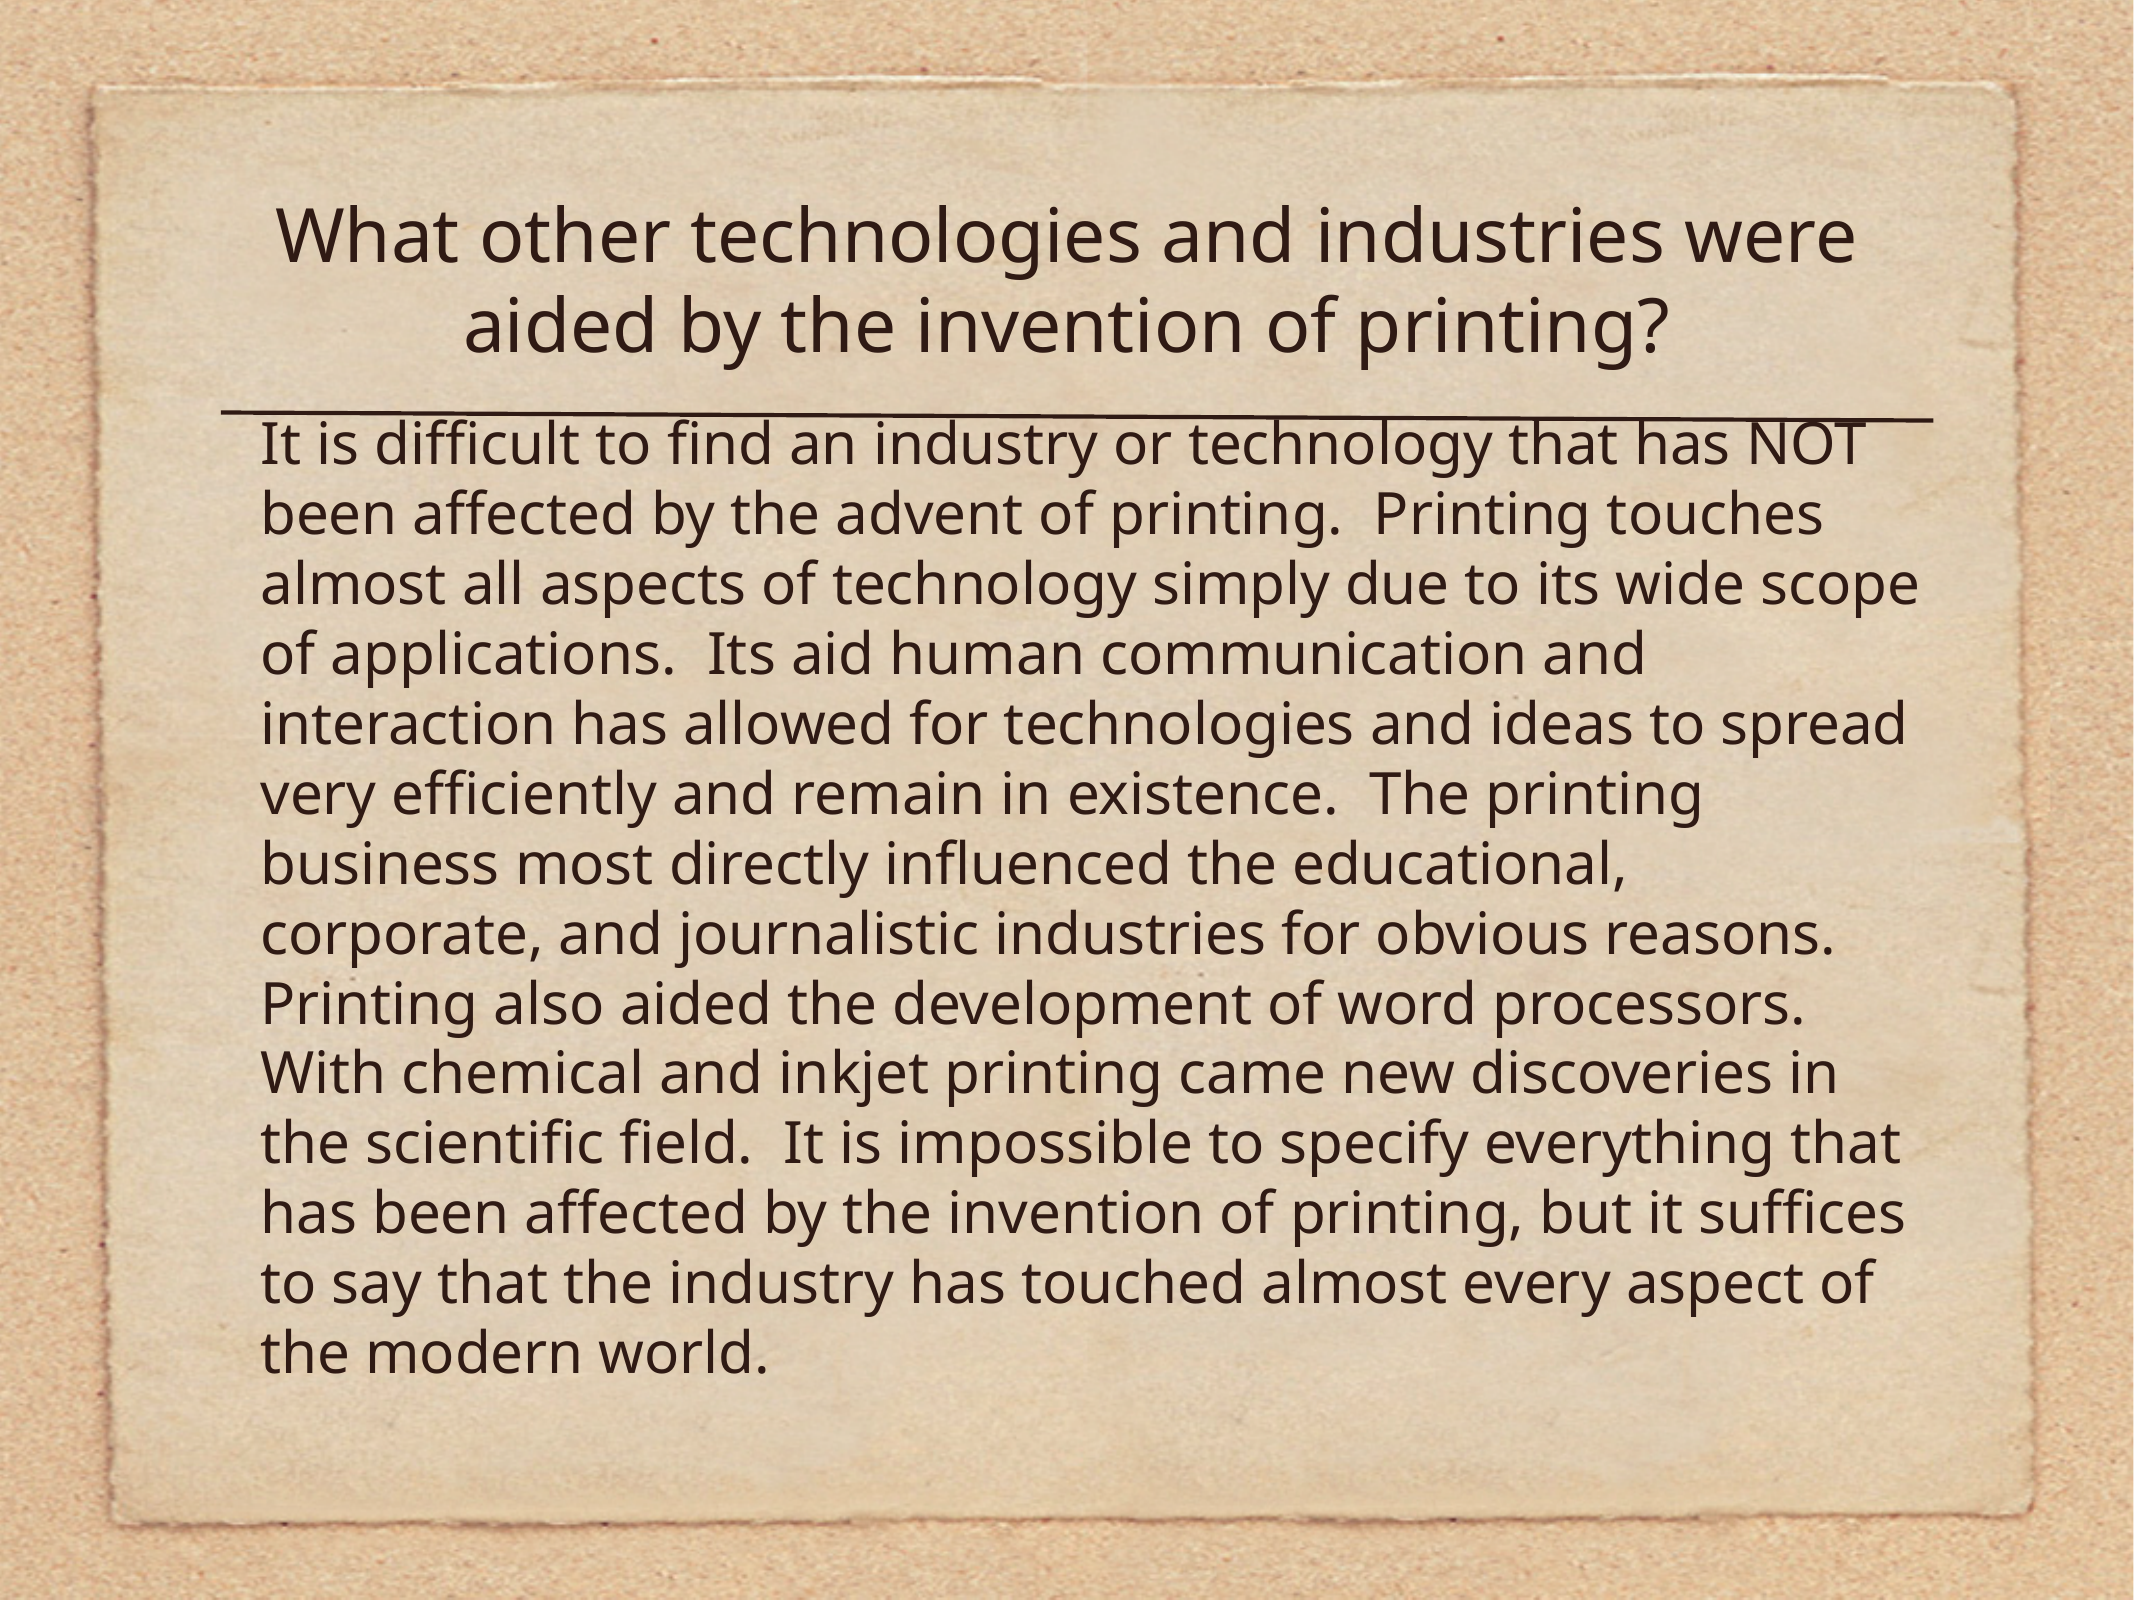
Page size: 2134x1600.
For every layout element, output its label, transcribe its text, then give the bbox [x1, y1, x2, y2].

text_box It is difficult to find an industry or technology that has NOT been affected by the advent of printing. Printing touches almost all aspects of technology simply due to its wide scope of applications. Its aid human communication and interaction has allowed for technologies and ideas to spread very efficiently and remain in existence. The printing business most directly influenced the educational, corporate, and journalistic industries for obvious reasons. Printing also aided the development of word processors. With chemical and inkjet printing came new discoveries in the scientific field. It is impossible to specify everything that has been affected by the invention of printing, but it suffices to say that the industry has touched almost every aspect of the modern world. [204, 624, 1921, 1167]
title What other technologies and industries were aided by the invention of printing? [207, 103, 1926, 451]
picture [0, 0, 2134, 1600]
